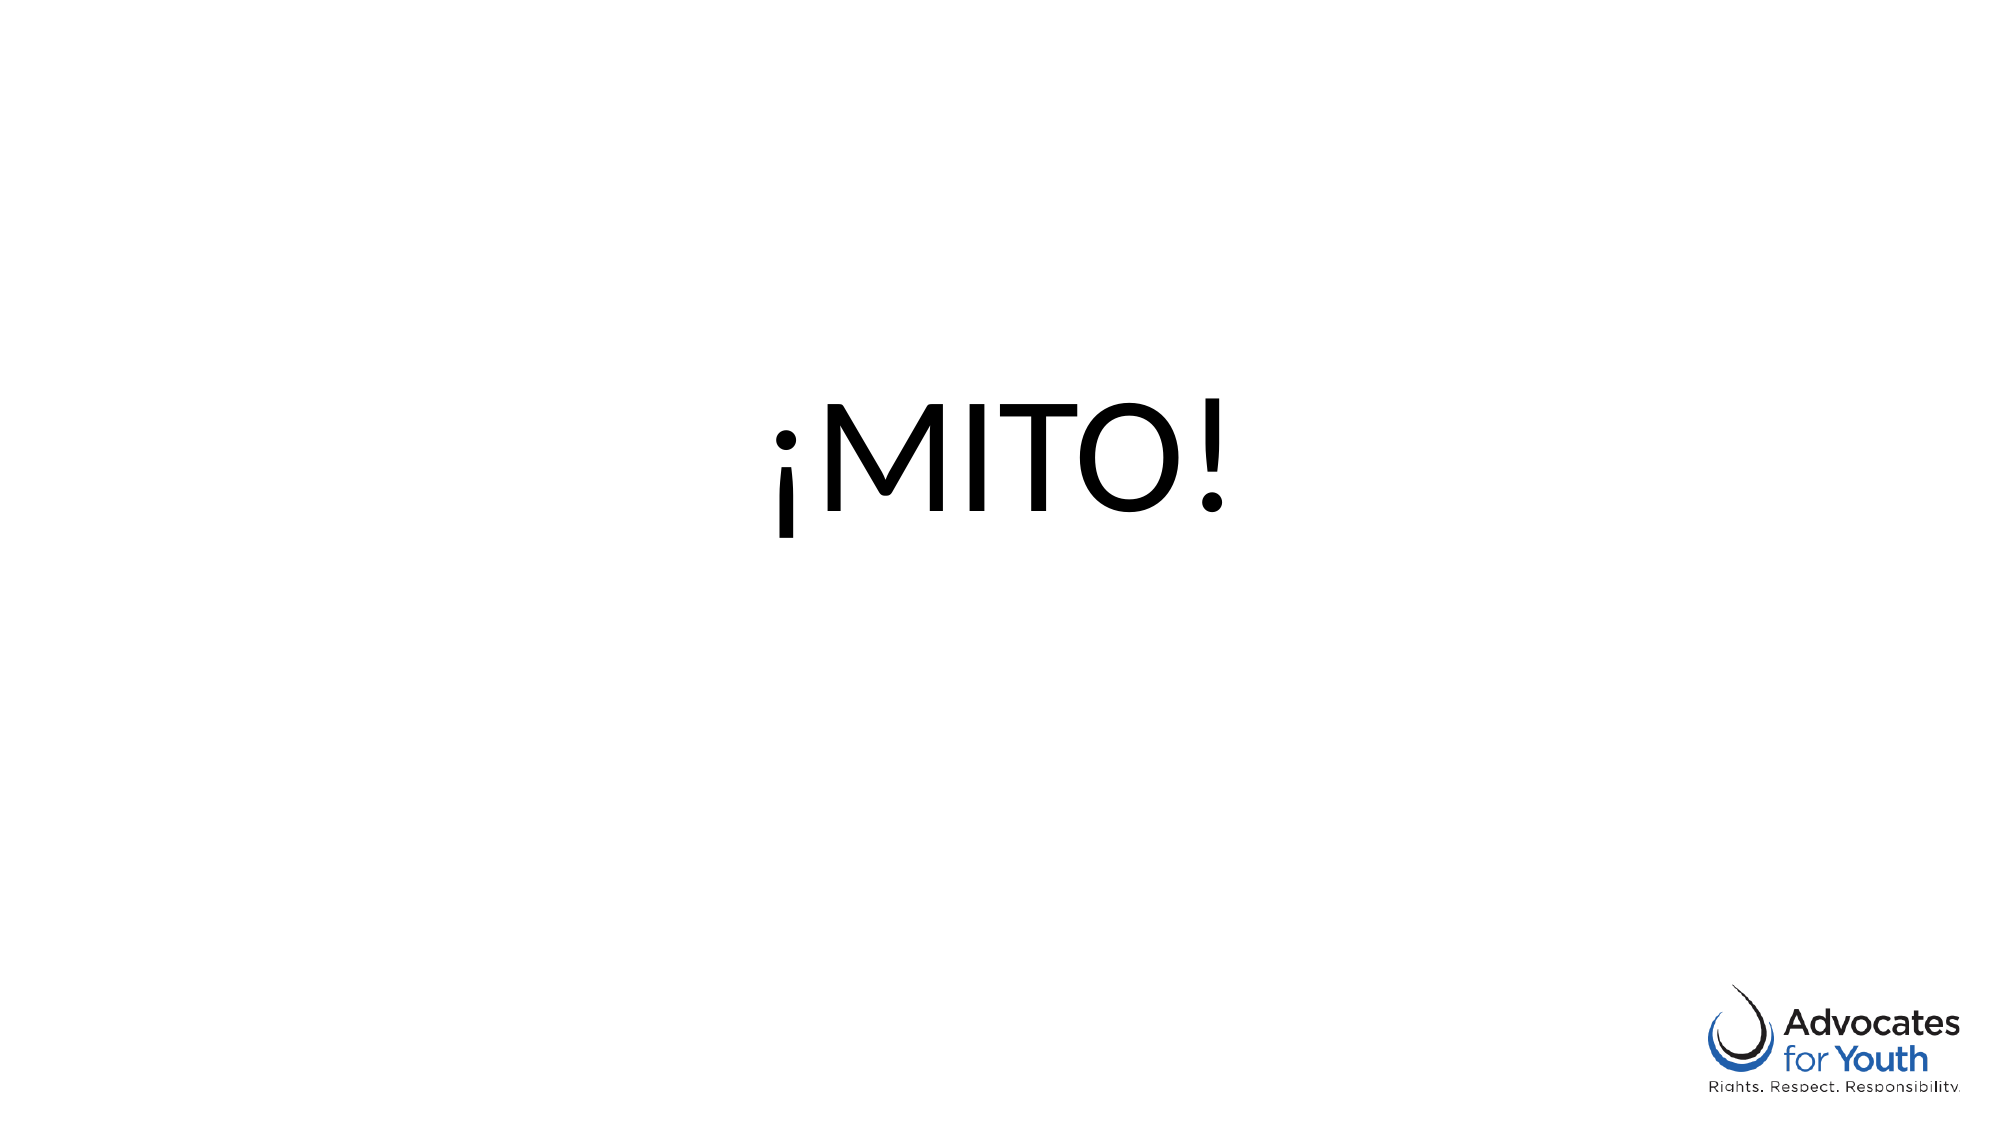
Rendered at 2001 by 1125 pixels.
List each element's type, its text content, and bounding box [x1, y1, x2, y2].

picture [1708, 984, 1960, 1092]
list ¡MITO! [137, 101, 1863, 1014]
